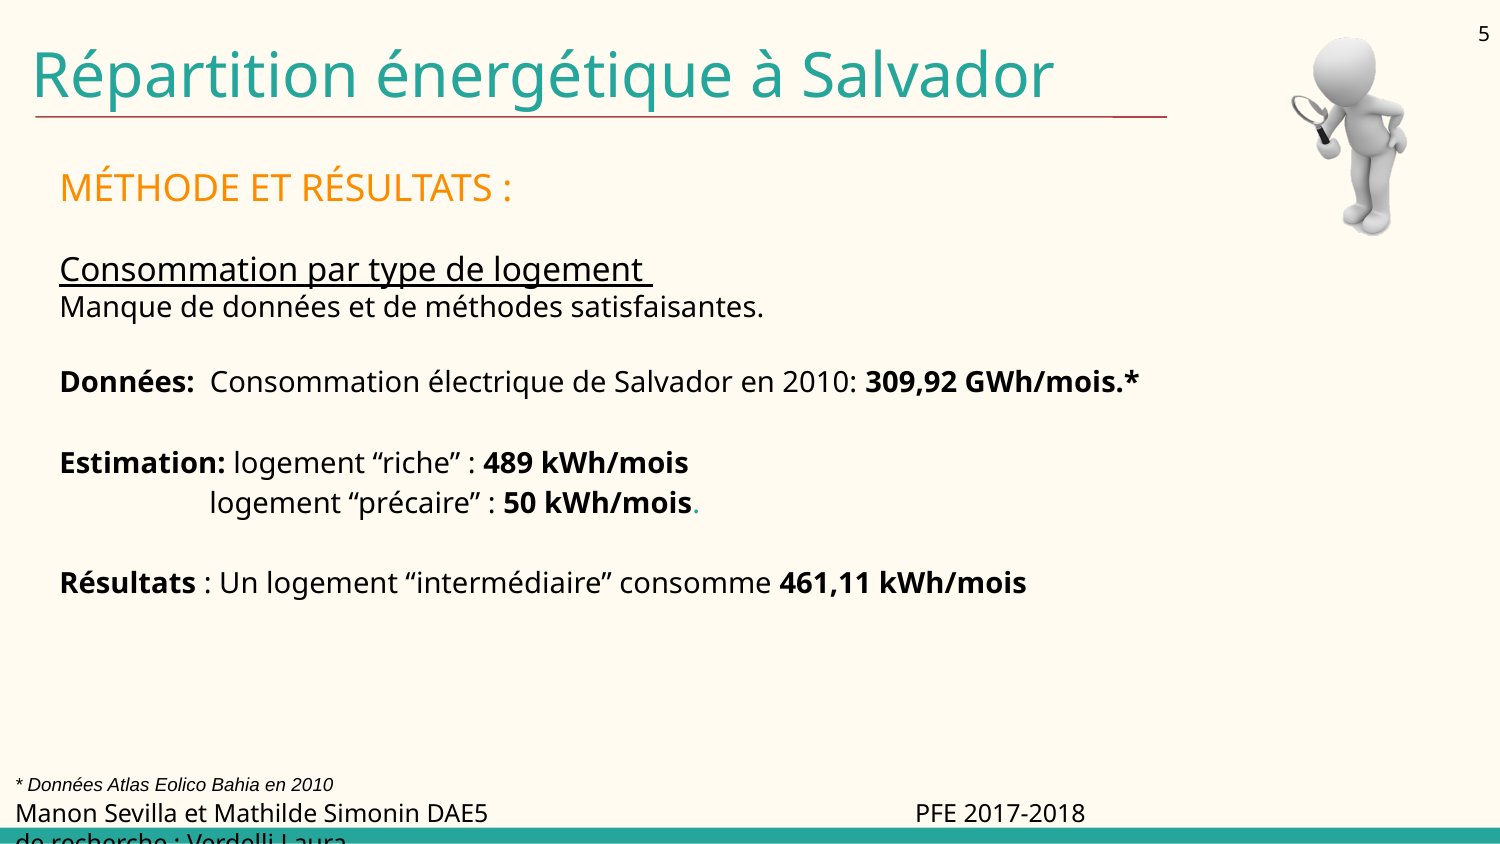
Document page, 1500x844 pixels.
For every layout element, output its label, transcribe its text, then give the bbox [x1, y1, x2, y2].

title Répartition énergétique à Salvador [16, 19, 1238, 121]
text_box Manon Sevilla et Mathilde Simonin DAE5 PFE 2017-2018 Directeur de recherche : Verdelli Laura [0, 782, 1500, 844]
slide_number ‹#› [1414, 2, 1500, 67]
text_box * Données Atlas Eolico Bahia en 2010 [0, 757, 772, 835]
picture [1239, 19, 1472, 252]
list MÉTHODE ET RÉSULTATS : Consommation par type de logement Manque de données et de méthodes satisfaisantes. Données: Consommation électrique de Salvador en 2010: 309,92 GWh/mois.* Estimation: logement “riche” : 489 kWh/mois logement “précaire” : 50 kWh/mois. Résultats : Un logement “intermédiaire” consomme 461,11 kWh/mois [44, 142, 1443, 758]
